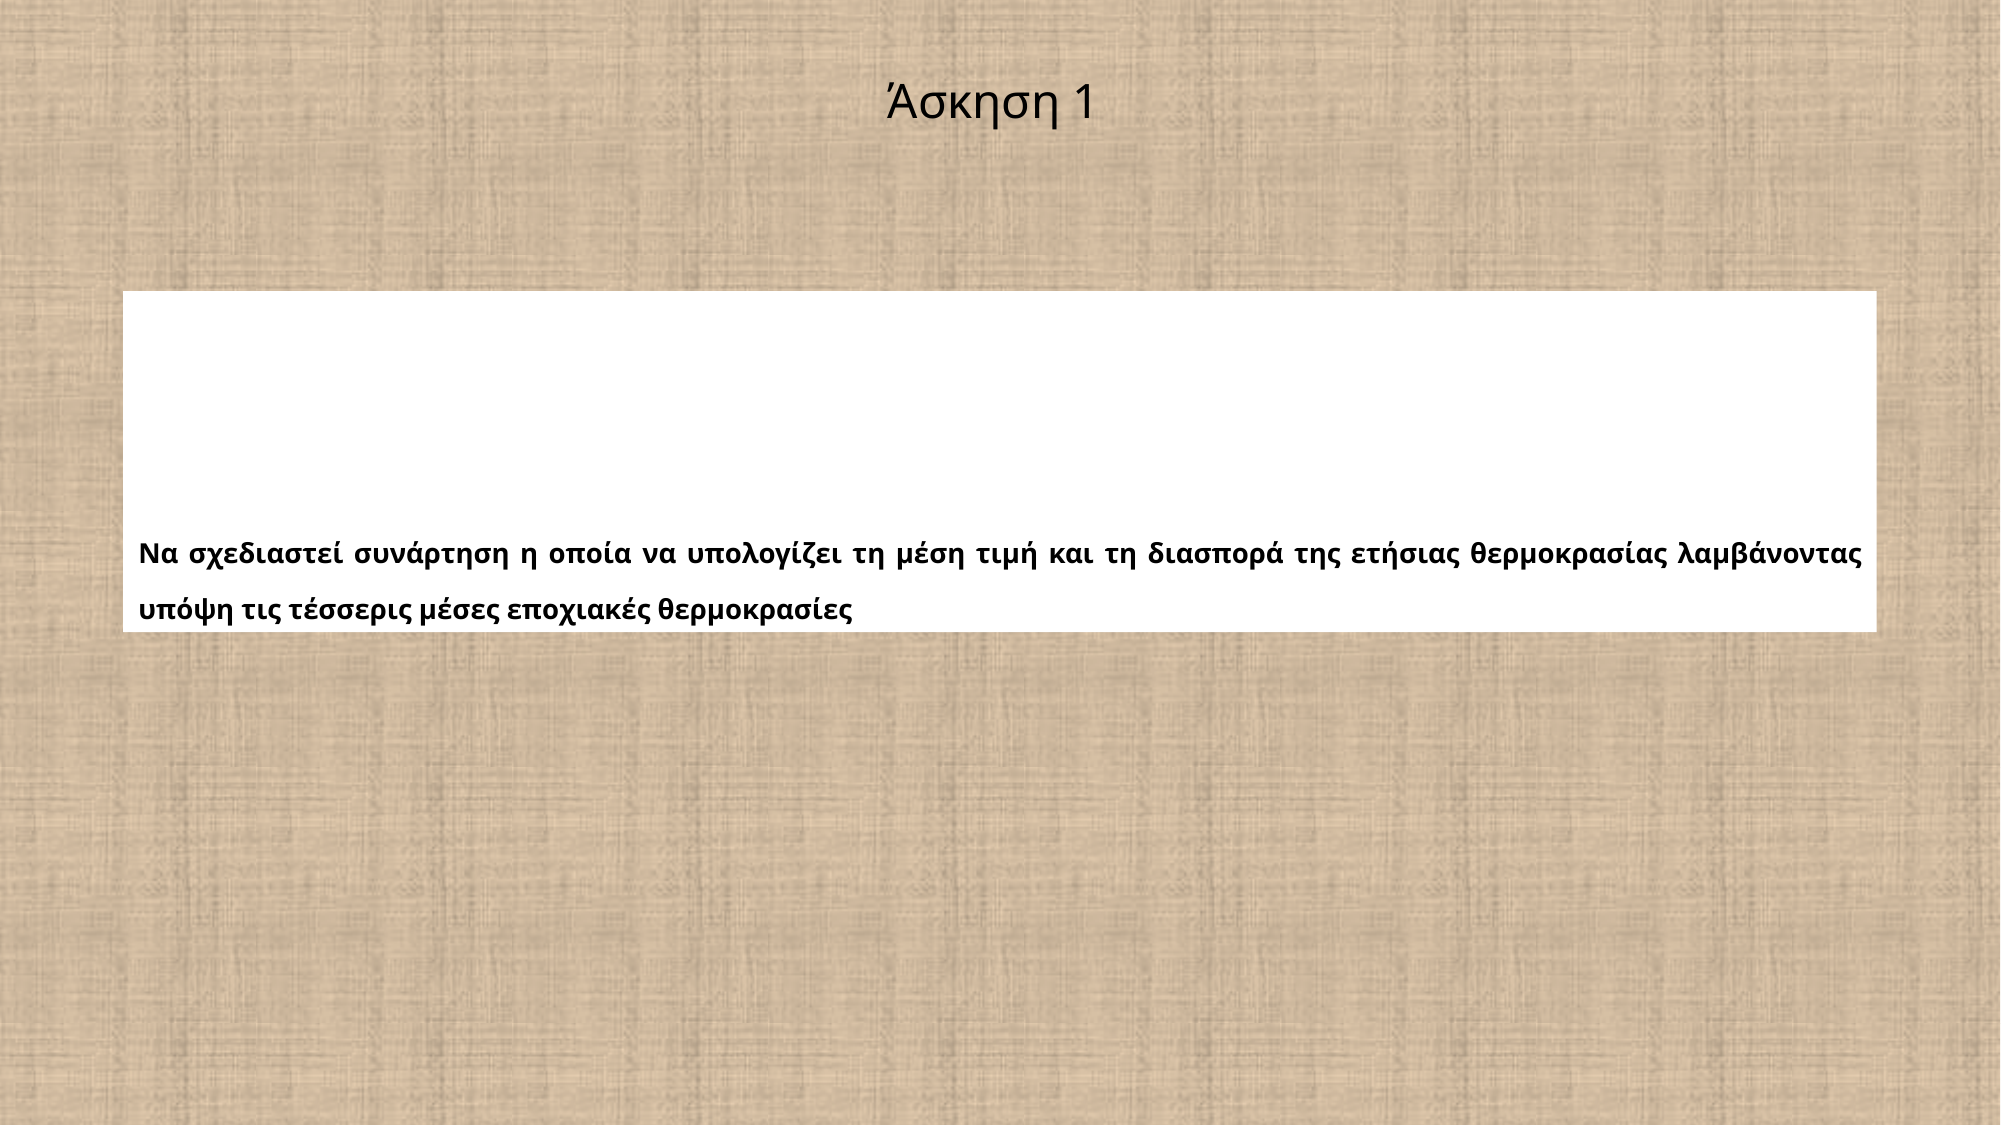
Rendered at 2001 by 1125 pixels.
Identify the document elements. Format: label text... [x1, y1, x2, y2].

text_box Να σχεδιαστεί συνάρτηση η οποία να υπολογίζει τη μέση τιμή και τη διασπορά της ετήσιας θερμοκρασίας λαμβάνοντας υπόψη τις τέσσερις μέσες εποχιακές θερμοκρασίες [123, 291, 1877, 633]
title Άσκηση 1 [249, 16, 1750, 137]
